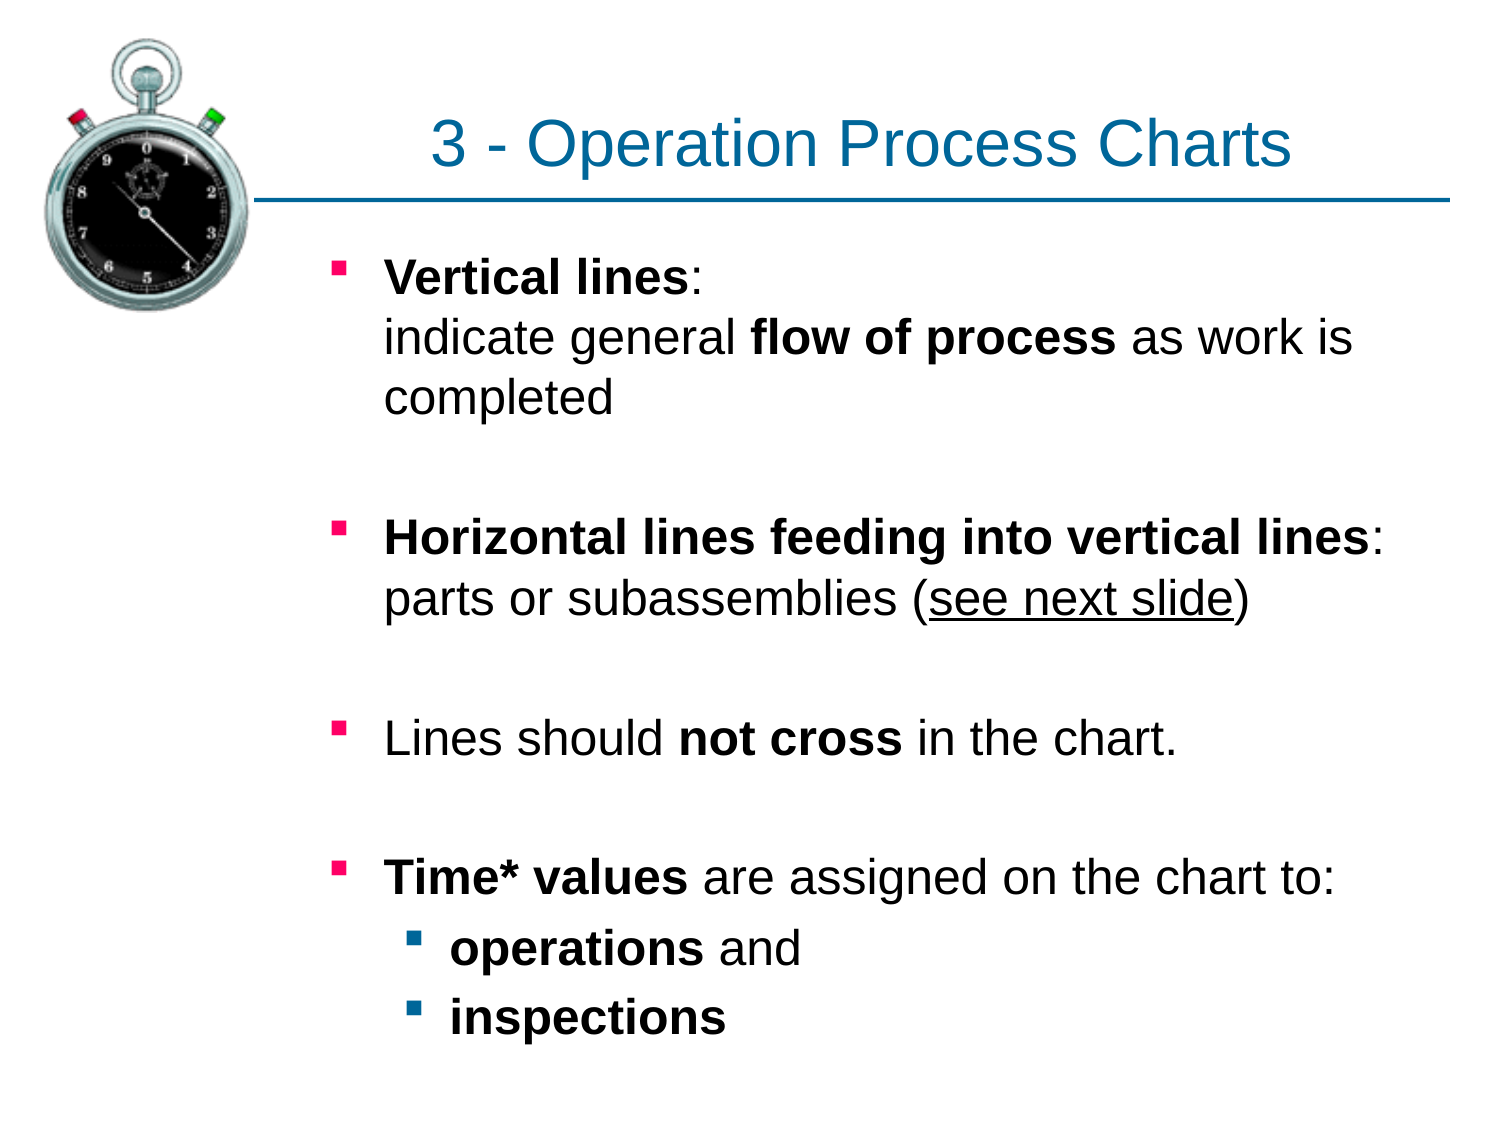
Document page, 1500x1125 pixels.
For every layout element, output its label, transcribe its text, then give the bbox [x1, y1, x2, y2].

list Vertical lines: indicate general flow of process as work is completed Horizontal lines feeding into vertical lines: parts or subassemblies (see next slide) Lines should not cross in the chart. Time* values are assigned on the chart to: operations and inspections [312, 237, 1488, 1113]
picture [37, 37, 254, 313]
title 3 - Operation Process Charts [275, 37, 1450, 188]
